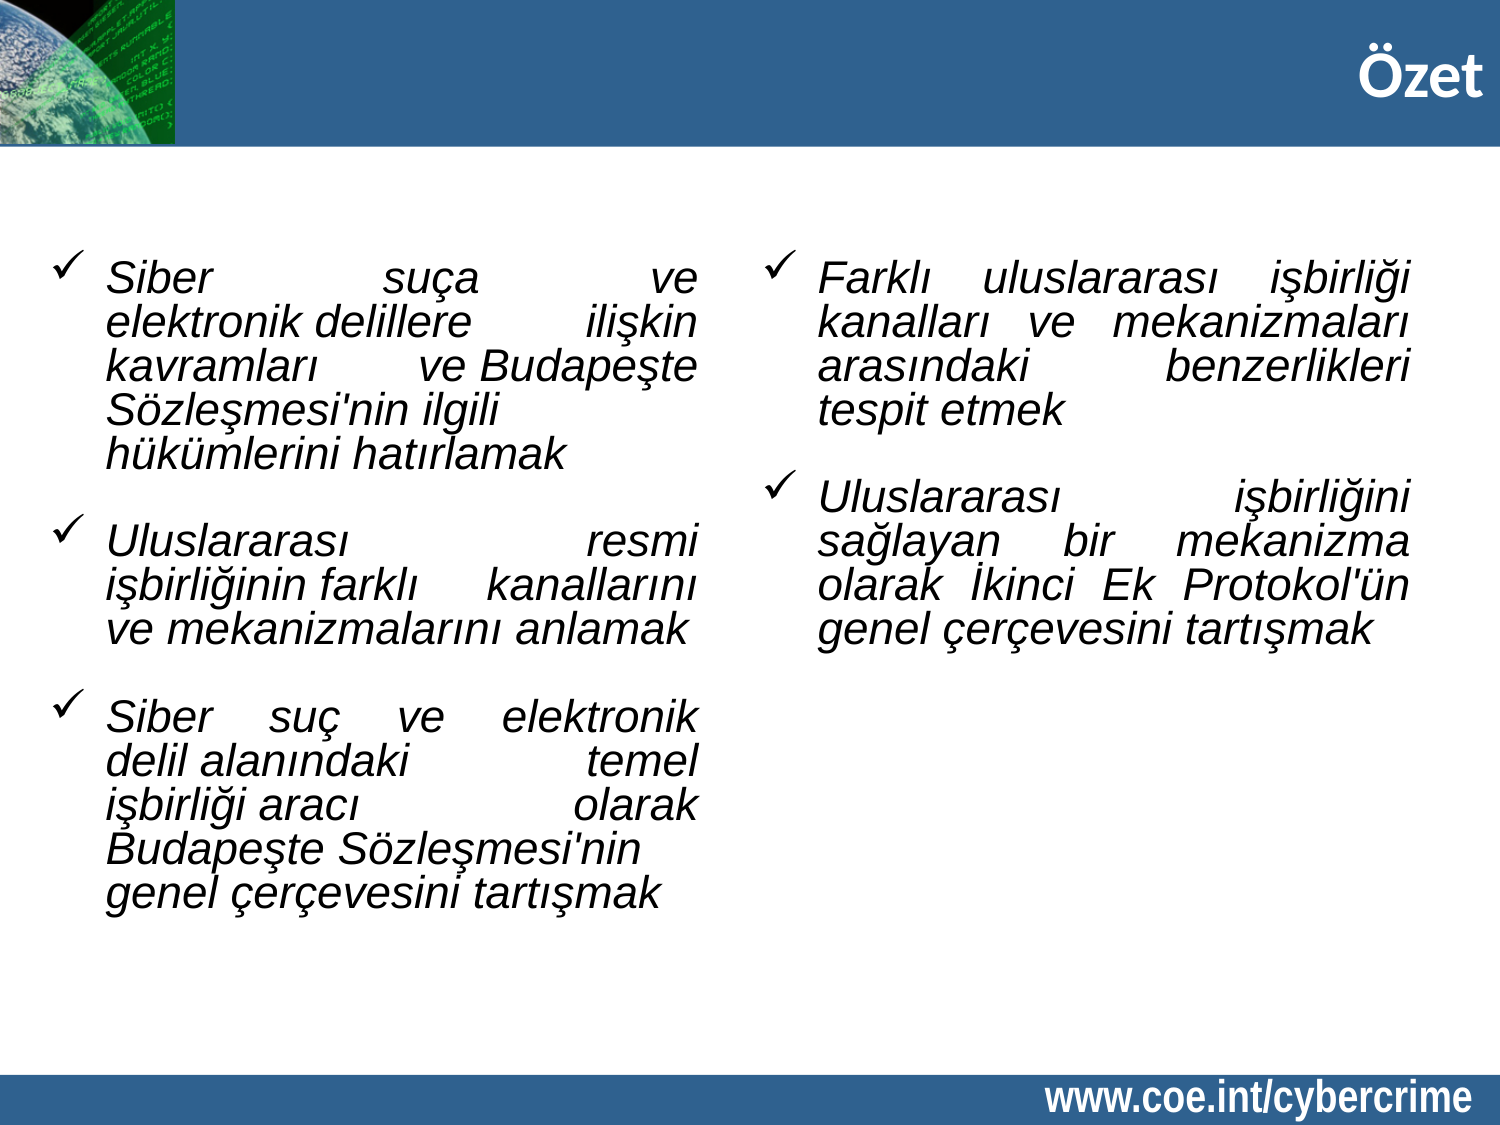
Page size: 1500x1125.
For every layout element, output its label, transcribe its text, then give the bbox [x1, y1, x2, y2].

text_box www.coe.int/cybercrime [1030, 1059, 1500, 1125]
text_box Farklı uluslararası işbirliği kanalları ve mekanizmaları arasındaki benzerlikleri tespit etmek Uluslararası işbirliğini sağlayan bir mekanizma olarak İkinci Ek Protokol'ün genel çerçevesini tartışmak [746, 195, 1426, 705]
text_box Özet [177, 0, 1500, 149]
text_box [0, 1073, 1030, 1125]
picture [0, 0, 175, 144]
text_box Siber suça ve elektronik delillere ilişkin kavramları ve Budapeşte Sözleşmesi'nin ilgili hükümlerini hatırlamak Uluslararası resmi işbirliğinin farklı kanallarını ve mekanizmalarını anlamak Siber suç ve elektronik delil alanındaki temel işbirliği aracı olarak Budapeşte Sözleşmesi'nin genel çerçevesini tartışmak [34, 195, 714, 1013]
